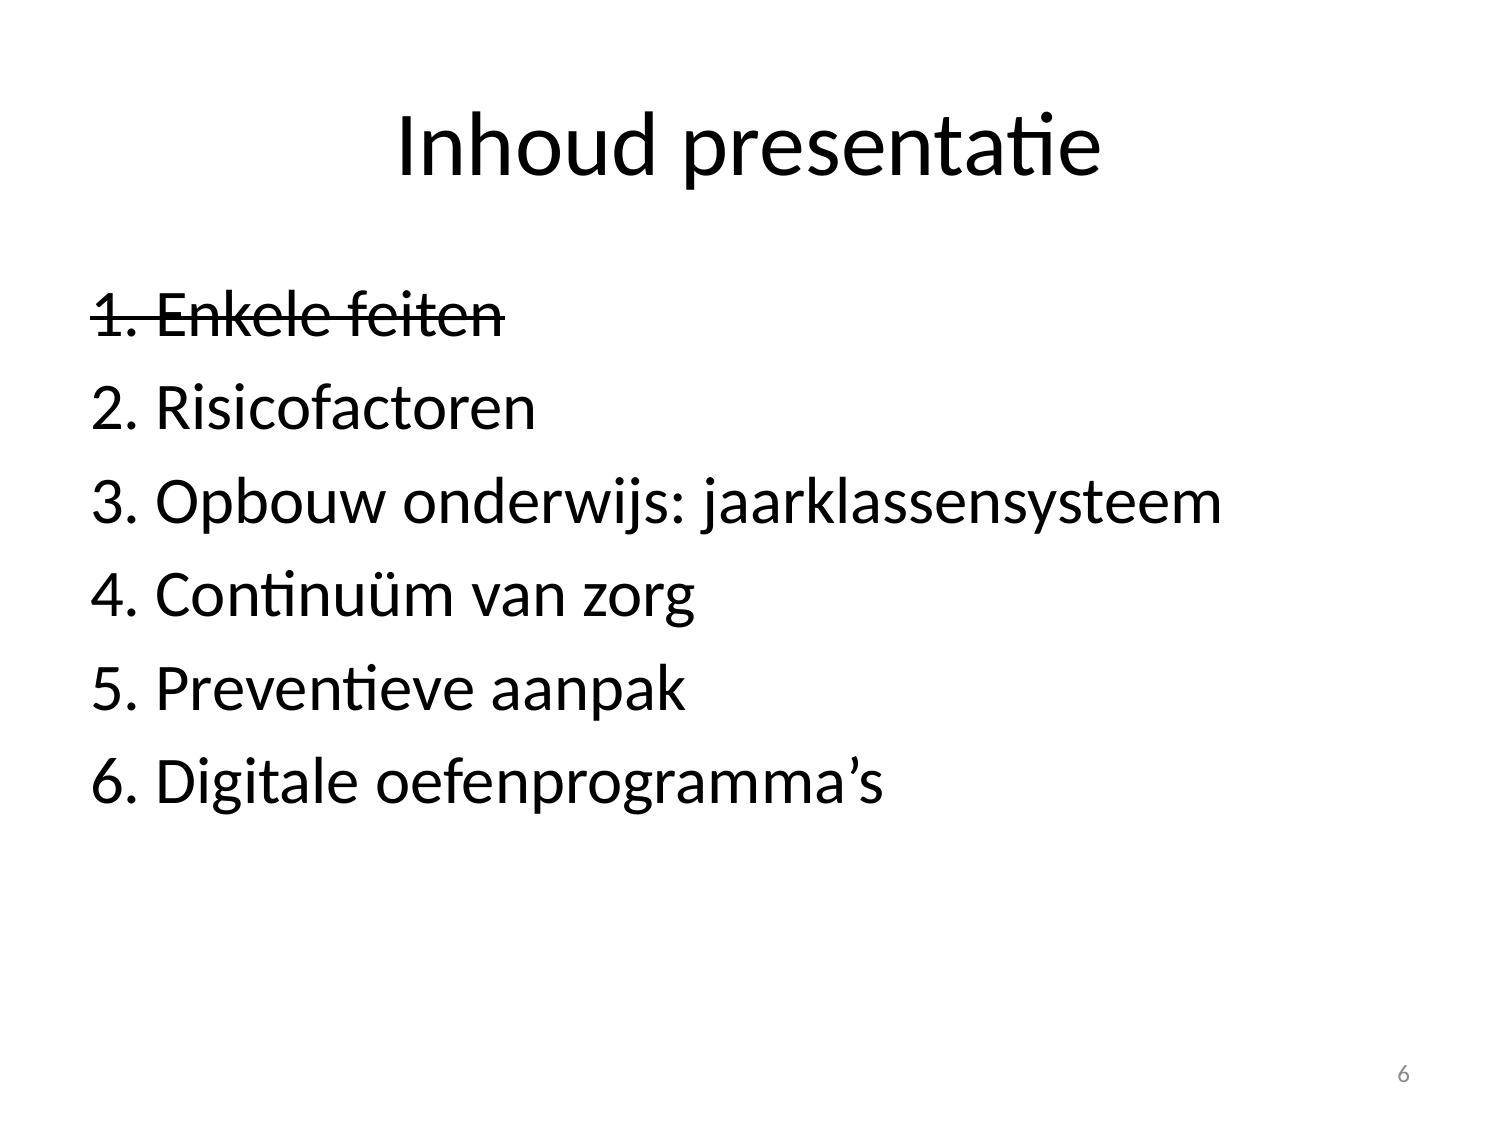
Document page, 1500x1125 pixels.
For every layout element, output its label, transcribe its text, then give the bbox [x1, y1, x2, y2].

list 1. Enkele feiten 2. Risicofactoren 3. Opbouw onderwijs: jaarklassensysteem 4. Continuüm van zorg 5. Preventieve aanpak 6. Digitale oefenprogramma’s [75, 262, 1425, 1005]
slide_number 6 [1074, 1042, 1425, 1103]
title Inhoud presentatie [75, 45, 1425, 233]
